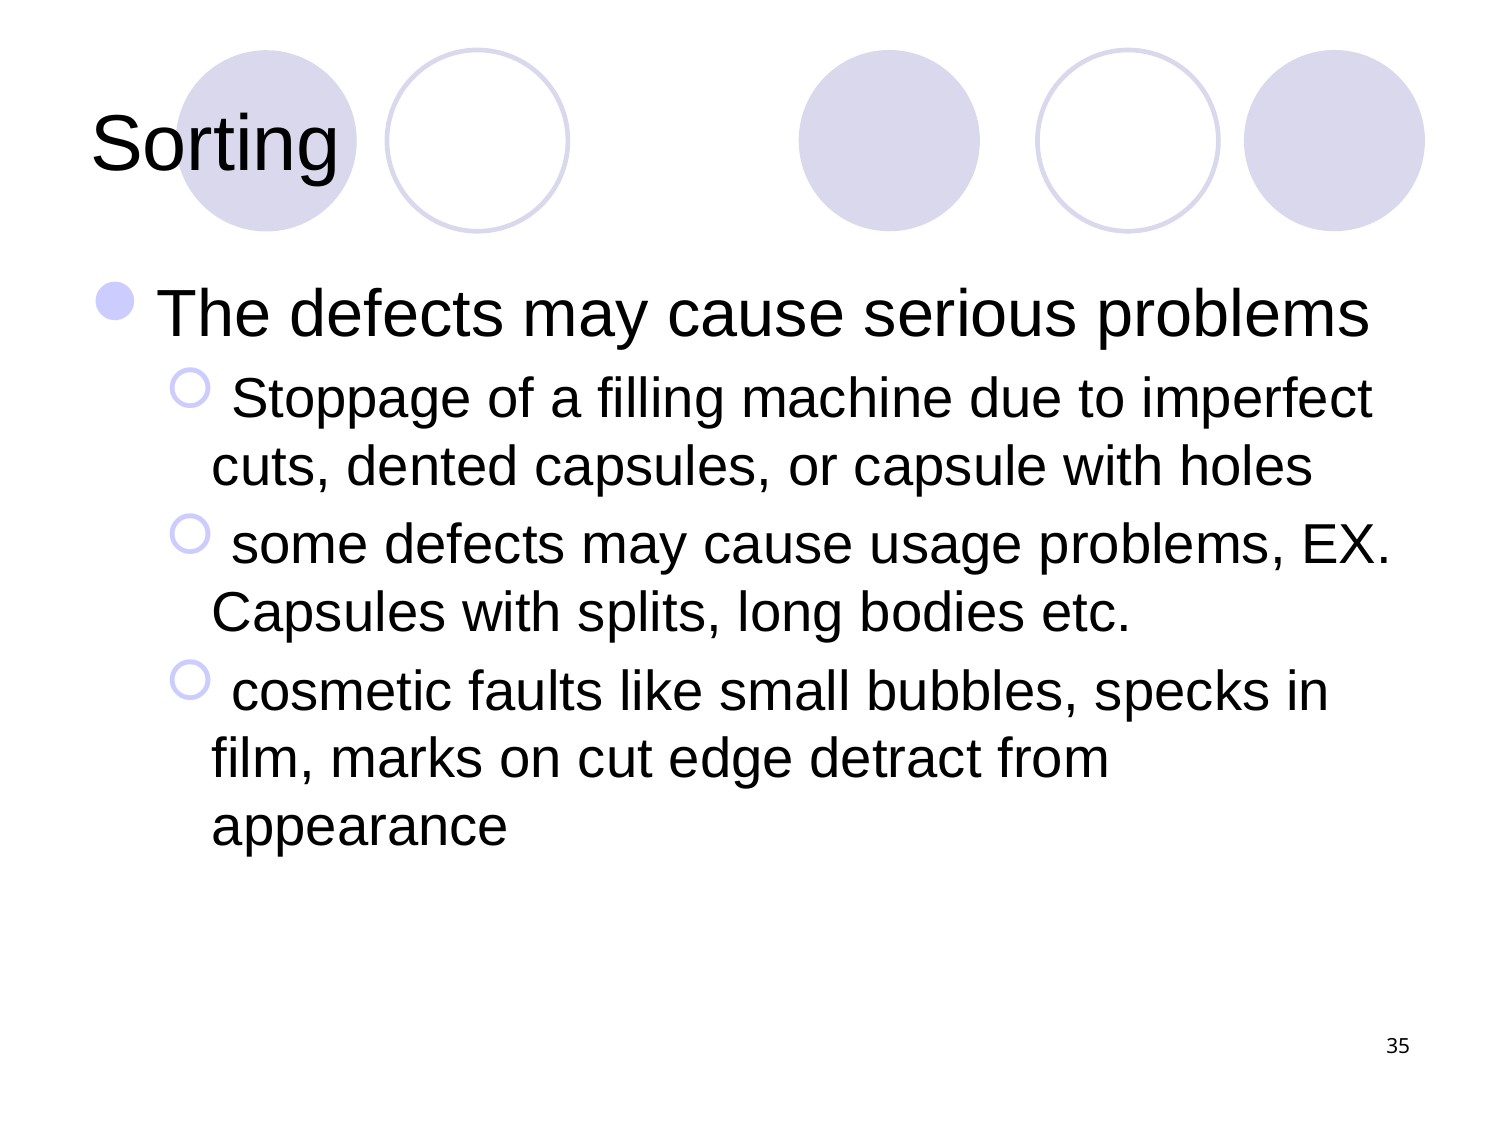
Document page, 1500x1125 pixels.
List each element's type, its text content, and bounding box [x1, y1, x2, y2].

title Sorting [75, 45, 1425, 233]
slide_number 35 [1074, 1024, 1426, 1101]
list The defects may cause serious problems Stoppage of a filling machine due to imperfect cuts, dented capsules, or capsule with holes some defects may cause usage problems, EX. Capsules with splits, long bodies etc. cosmetic faults like small bubbles, specks in film, marks on cut edge detract from appearance [75, 262, 1425, 1006]
